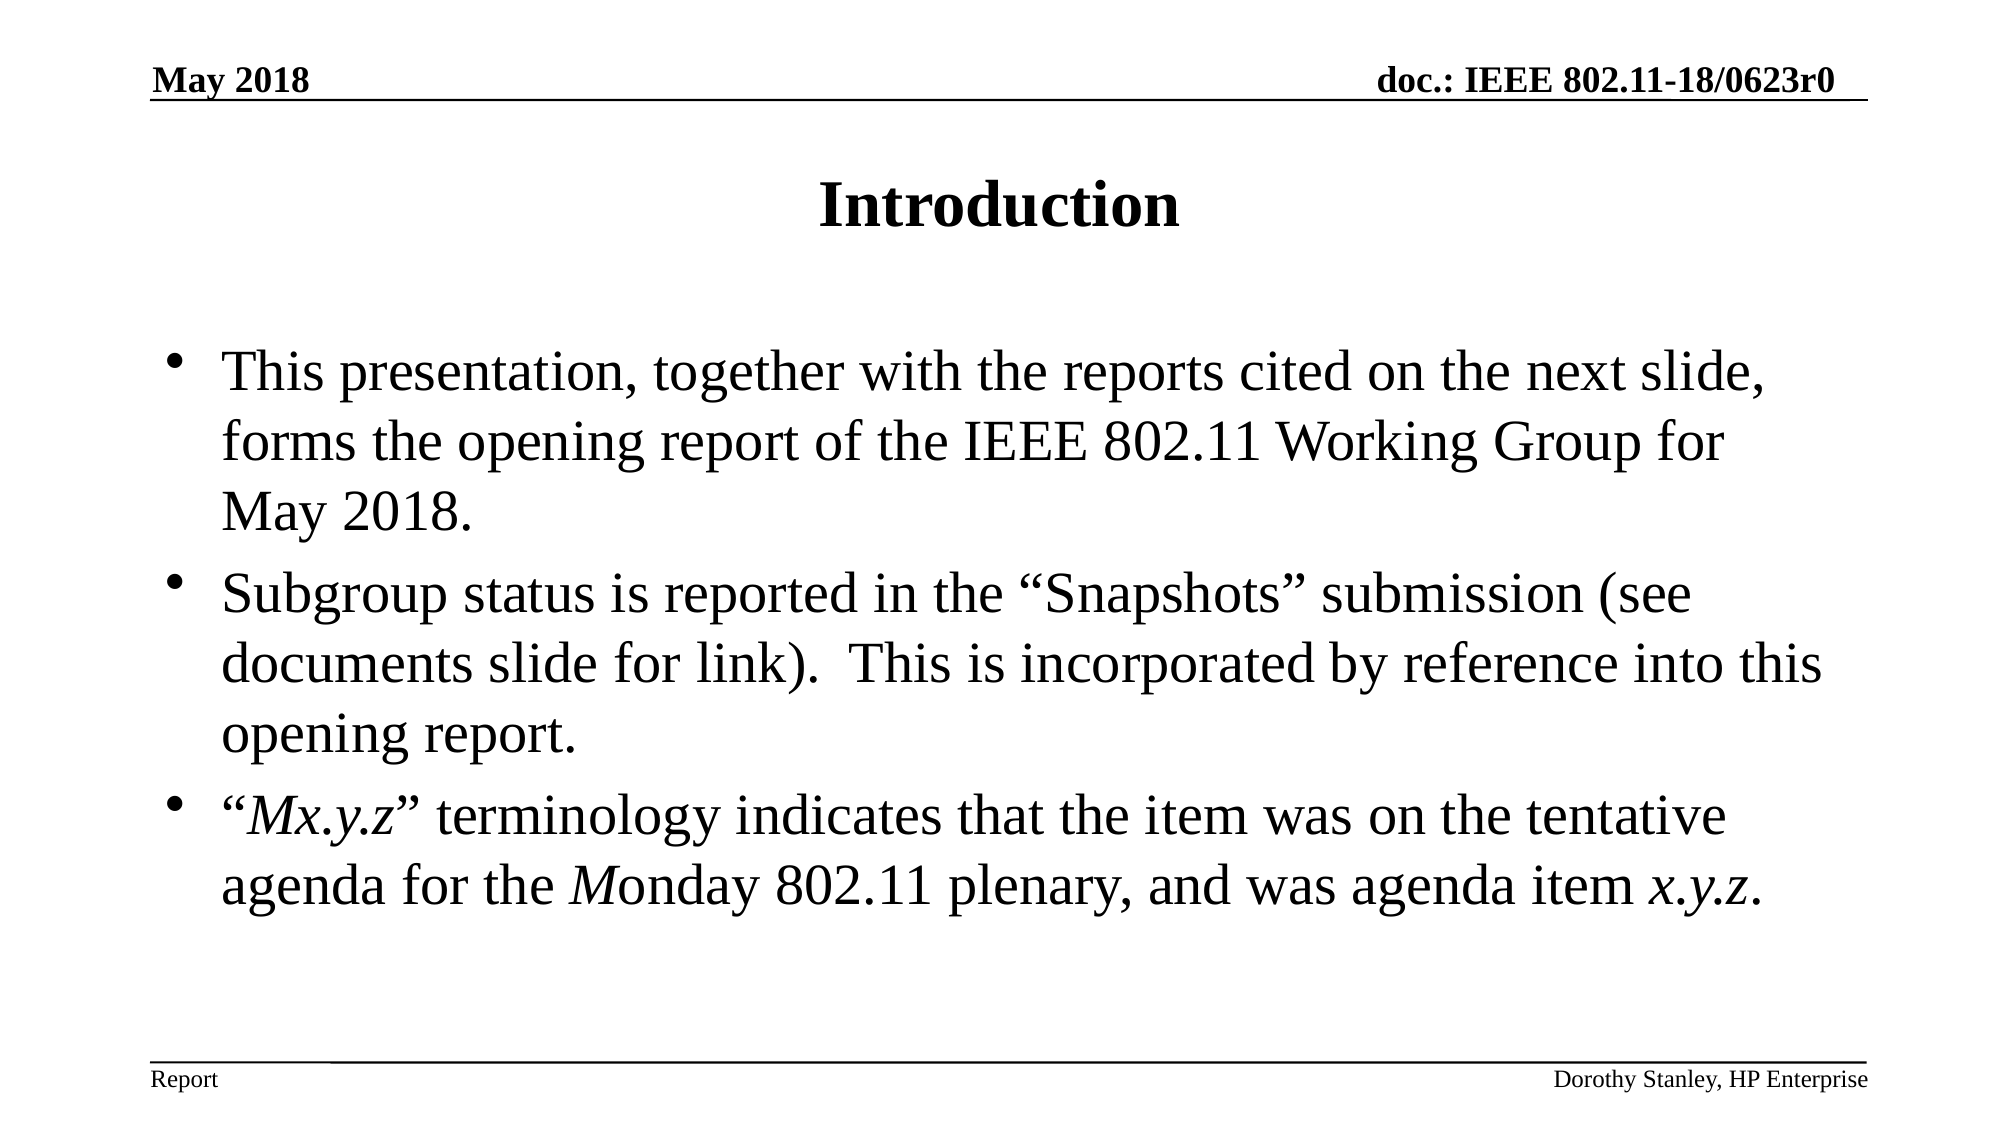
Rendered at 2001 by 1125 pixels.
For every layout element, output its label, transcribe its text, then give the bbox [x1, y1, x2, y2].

footer Dorothy Stanley, HP Enterprise [1512, 1061, 1869, 1093]
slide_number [152, 54, 406, 101]
list This presentation, together with the reports cited on the next slide, forms the opening report of the IEEE 802.11 Working Group for May 2018. Subgroup status is reported in the “Snapshots” submission (see documents slide for link). This is incorporated by reference into this opening report. “Mx.y.z” terminology indicates that the item was on the tentative agenda for the Monday 802.11 plenary, and was agenda item x.y.z. [150, 324, 1850, 1000]
title Introduction [150, 112, 1850, 288]
